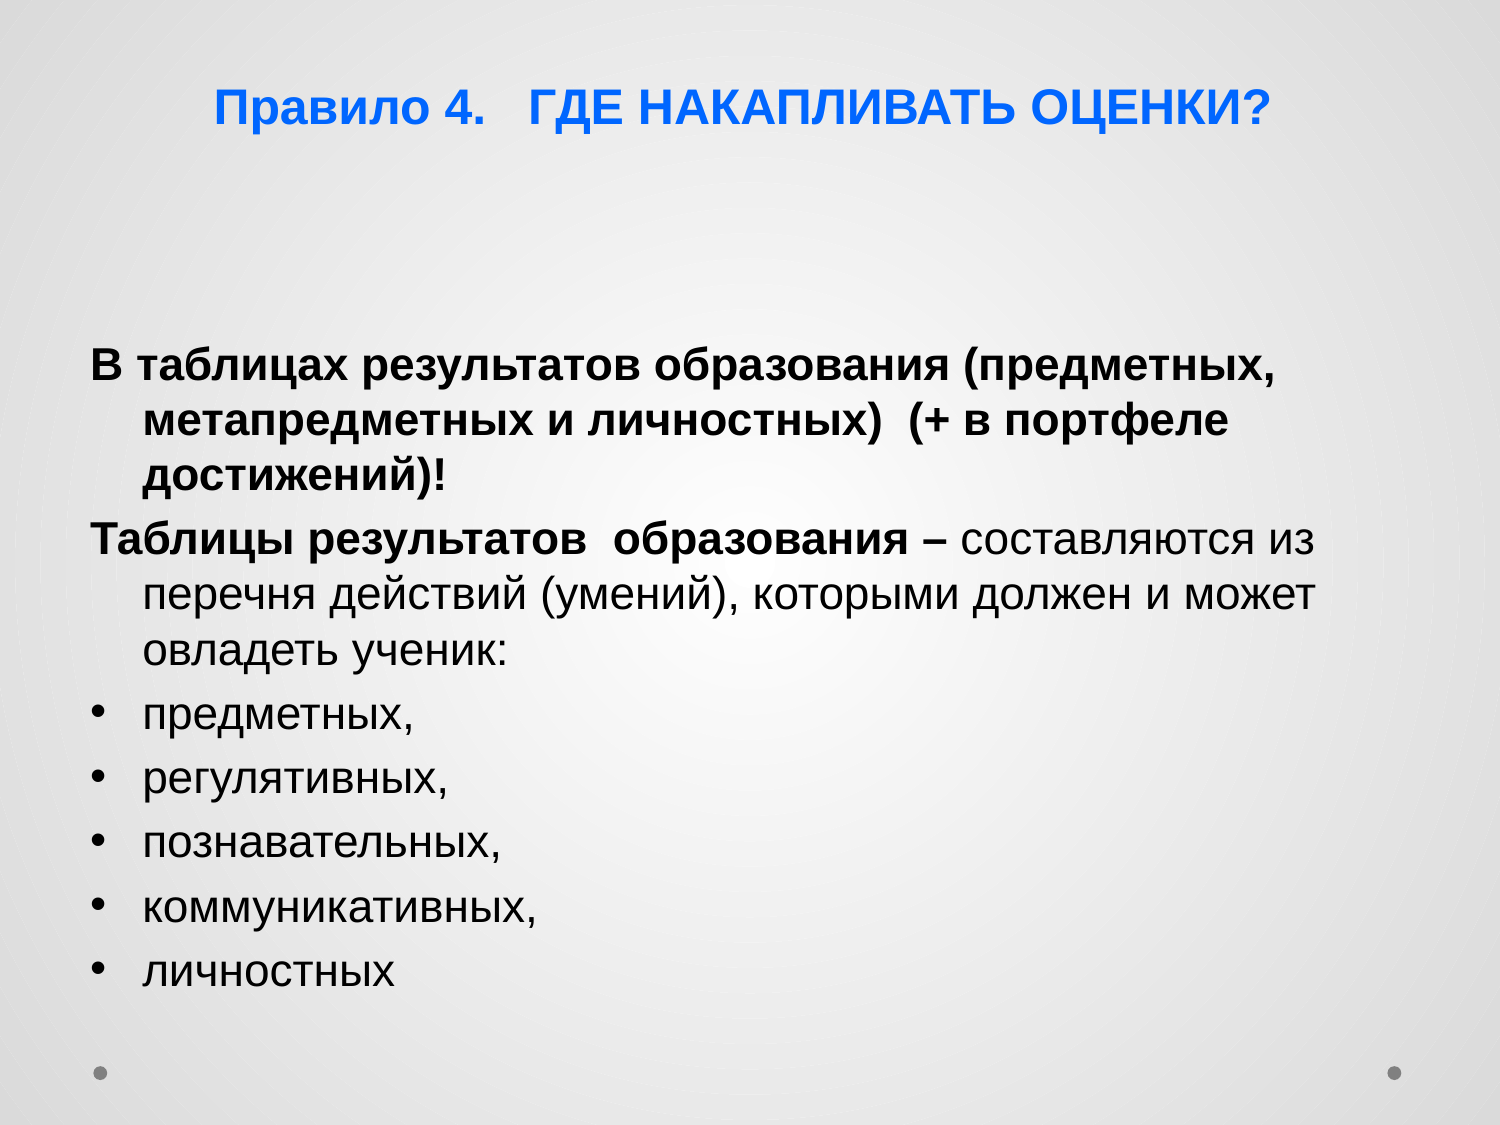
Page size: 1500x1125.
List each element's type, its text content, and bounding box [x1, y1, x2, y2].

title Правило 4. ГДЕ НАКАПЛИВАТЬ ОЦЕНКИ? [75, 0, 1425, 262]
list В таблицах результатов образования (предметных, метапредметных и личностных) (+ в портфеле достижений)! Таблицы результатов образования – составляются из перечня действий (умений), которыми должен и может овладеть ученик: предметных, регулятивных, познавательных, коммуникативных, личностных [75, 262, 1425, 1005]
